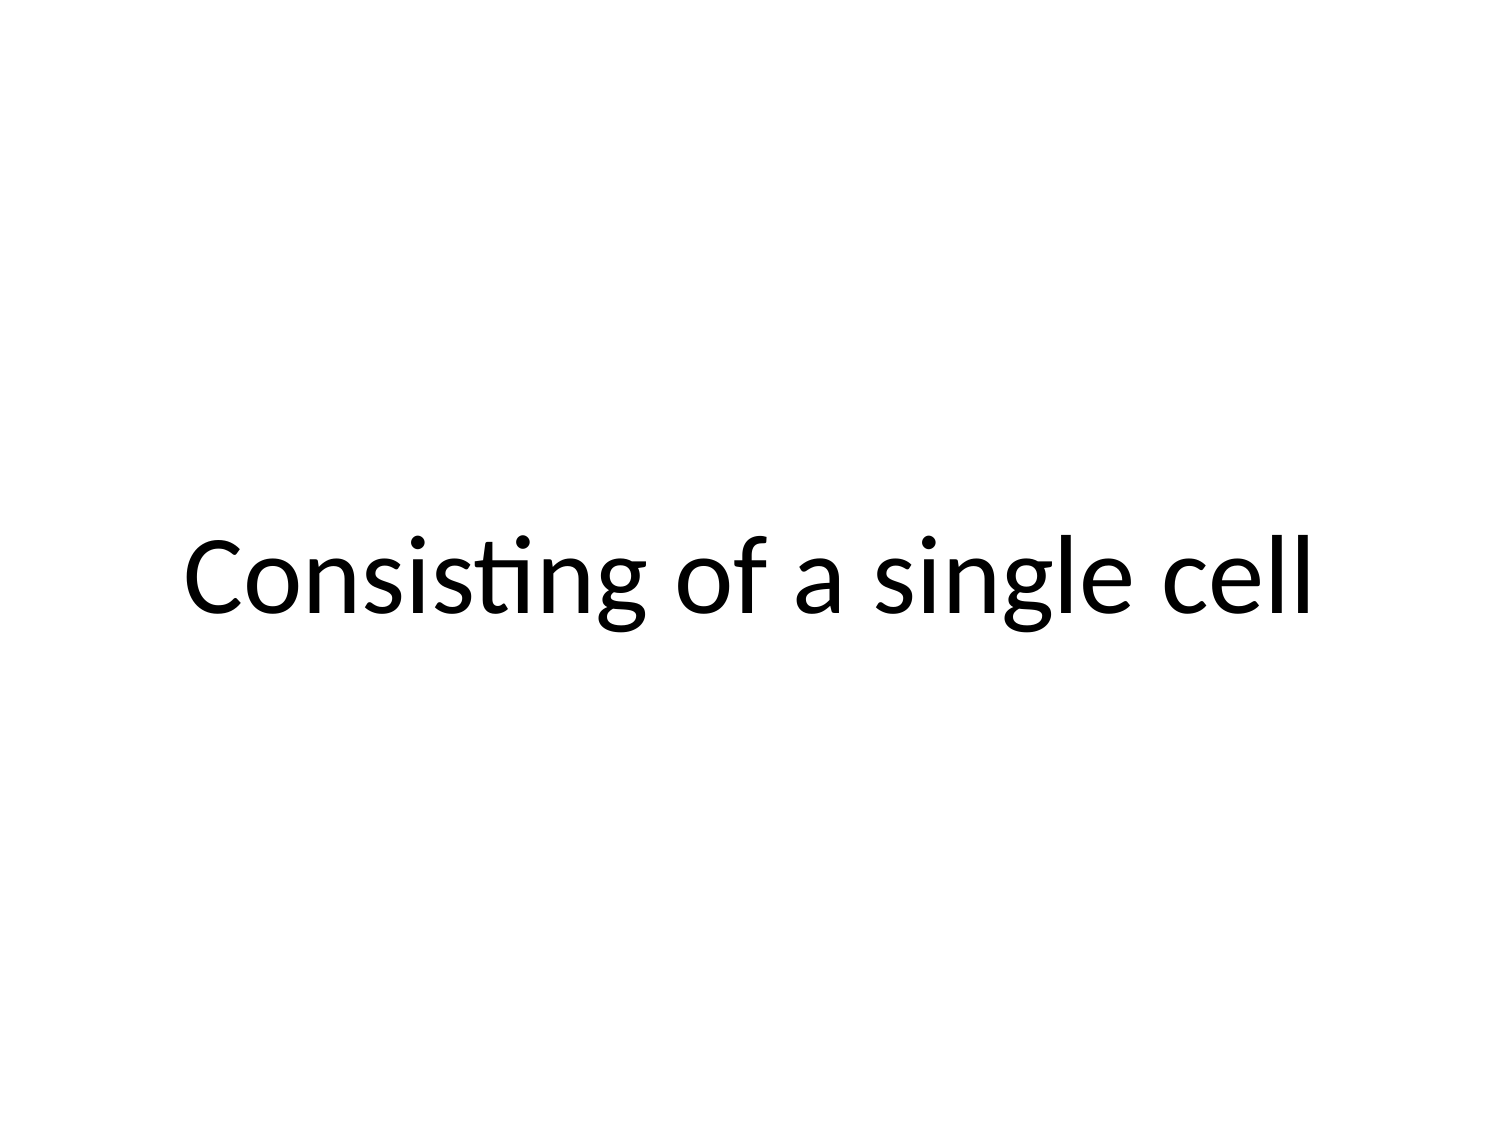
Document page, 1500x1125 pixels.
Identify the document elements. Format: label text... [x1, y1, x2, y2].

title Consisting of a single cell [112, 50, 1388, 1088]
